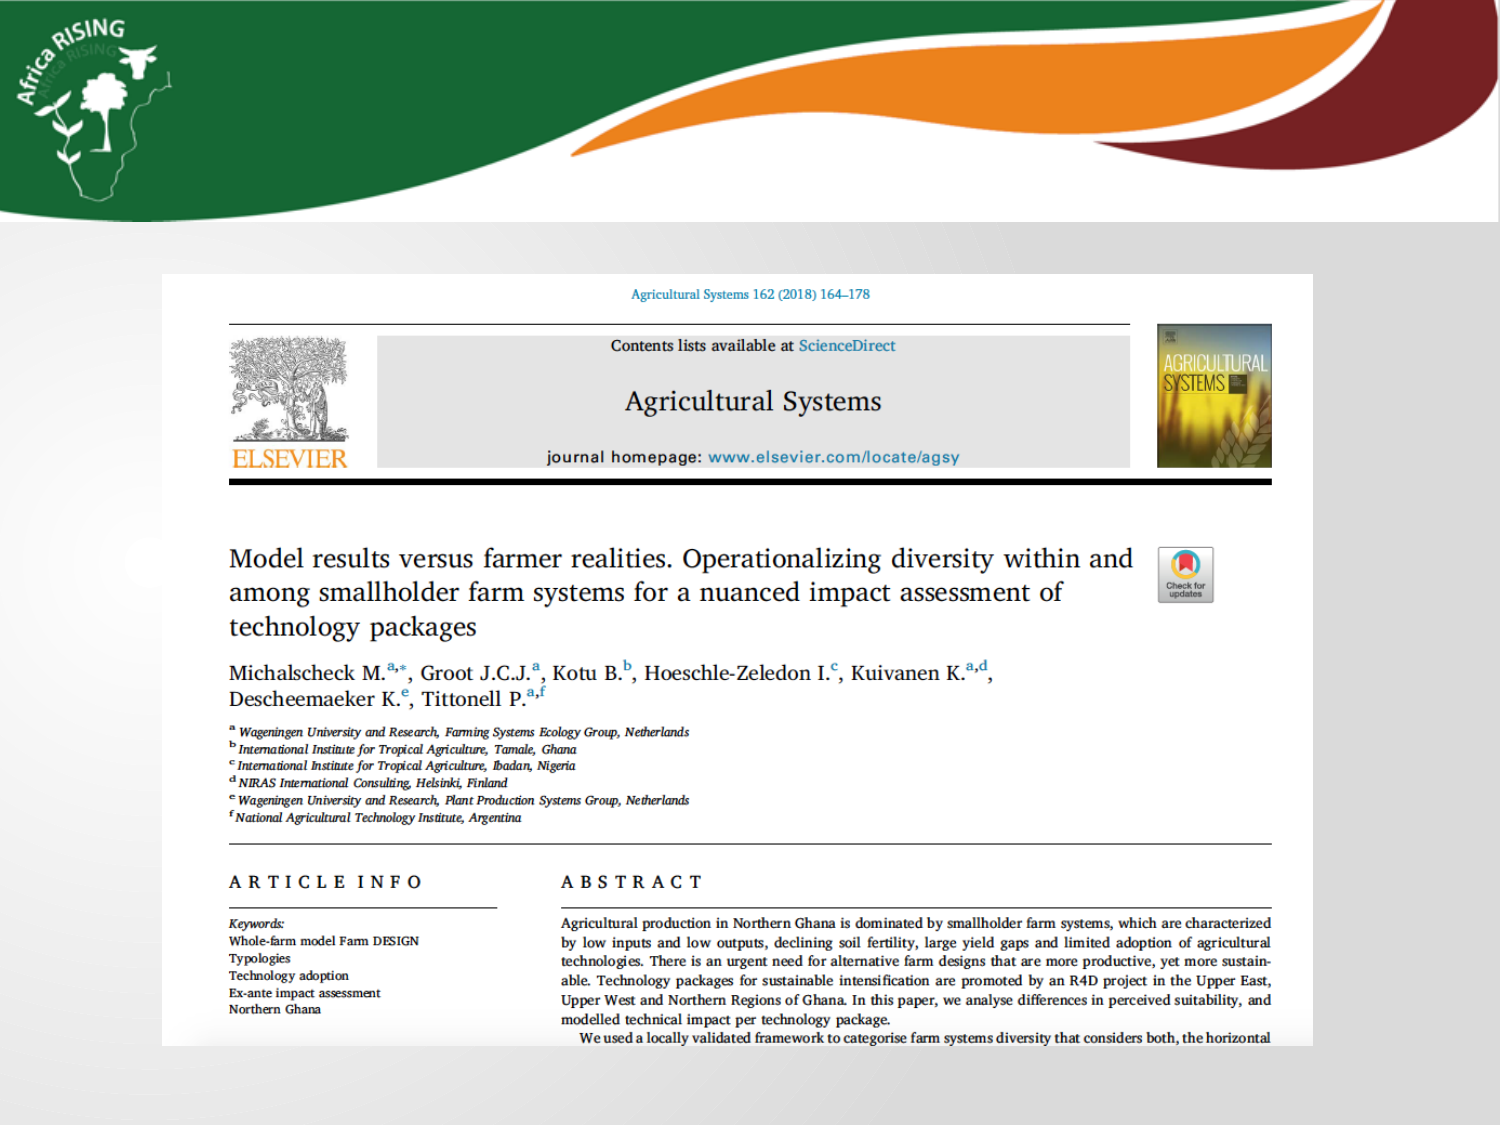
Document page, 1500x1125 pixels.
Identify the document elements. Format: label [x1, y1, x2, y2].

list [161, 274, 1314, 1047]
picture [0, 0, 1499, 222]
